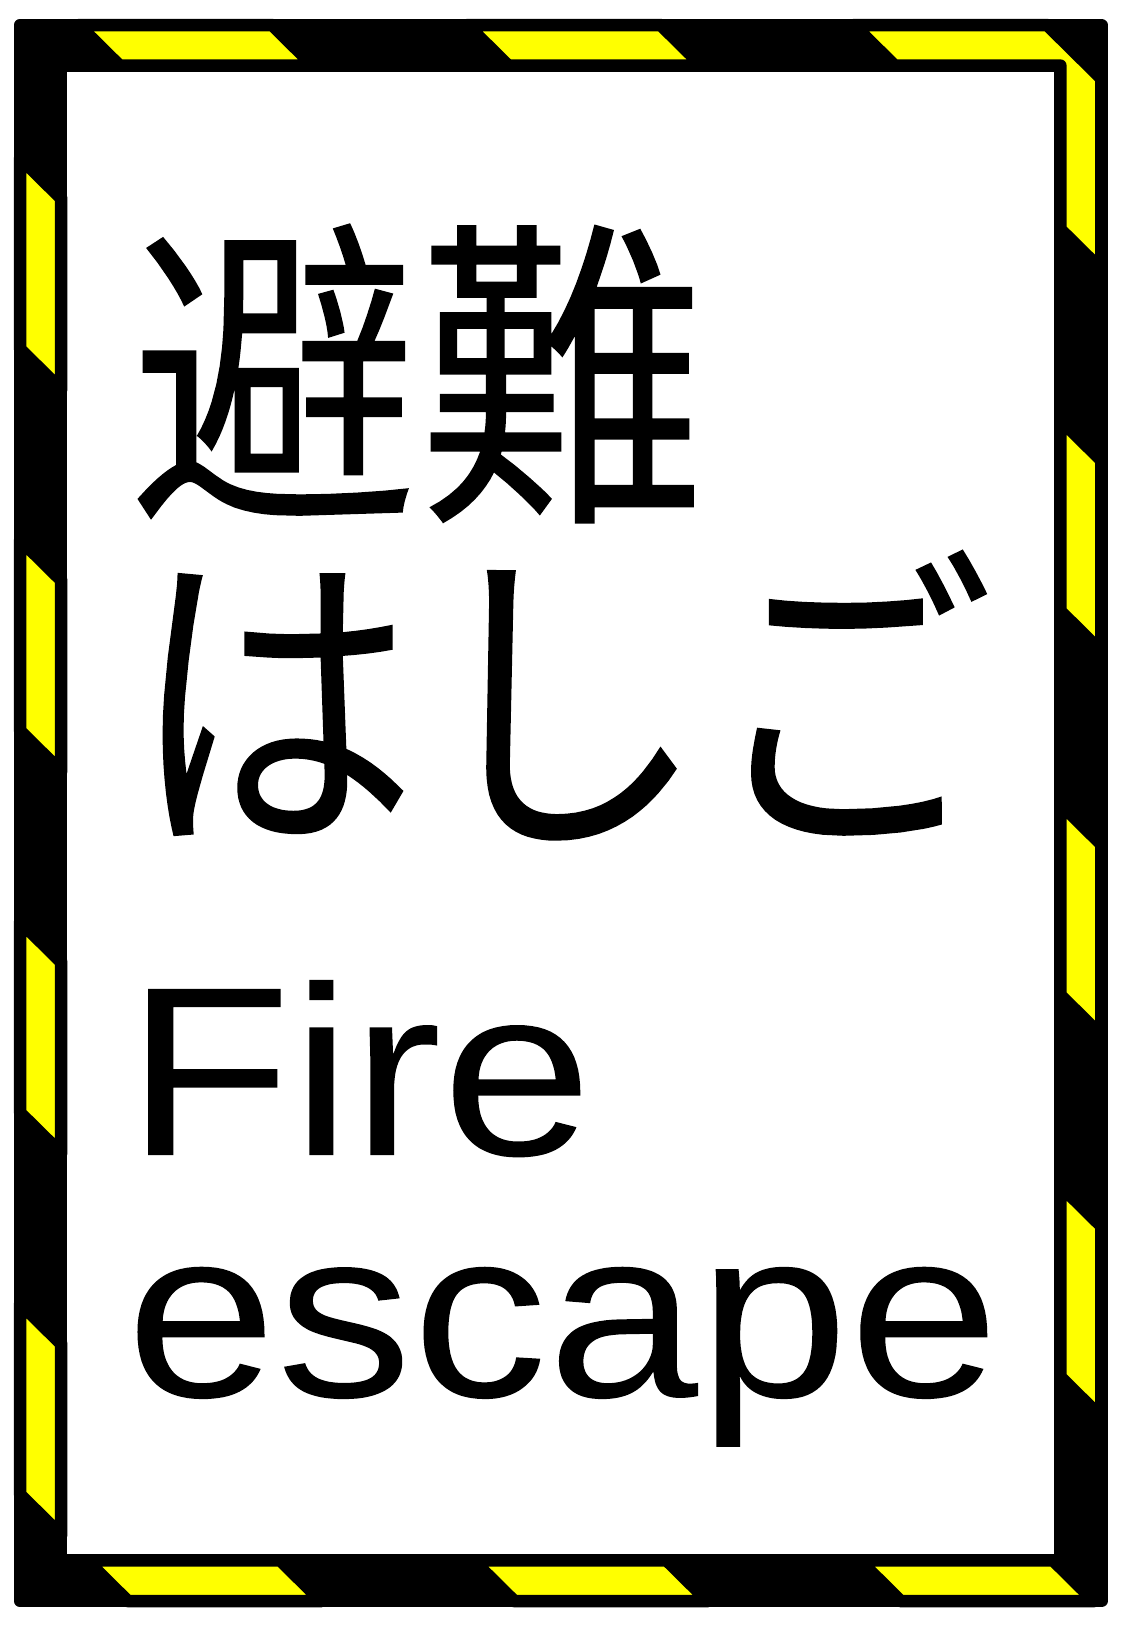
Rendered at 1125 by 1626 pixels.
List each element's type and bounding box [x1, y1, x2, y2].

text_box [0, 272, 1125, 1354]
